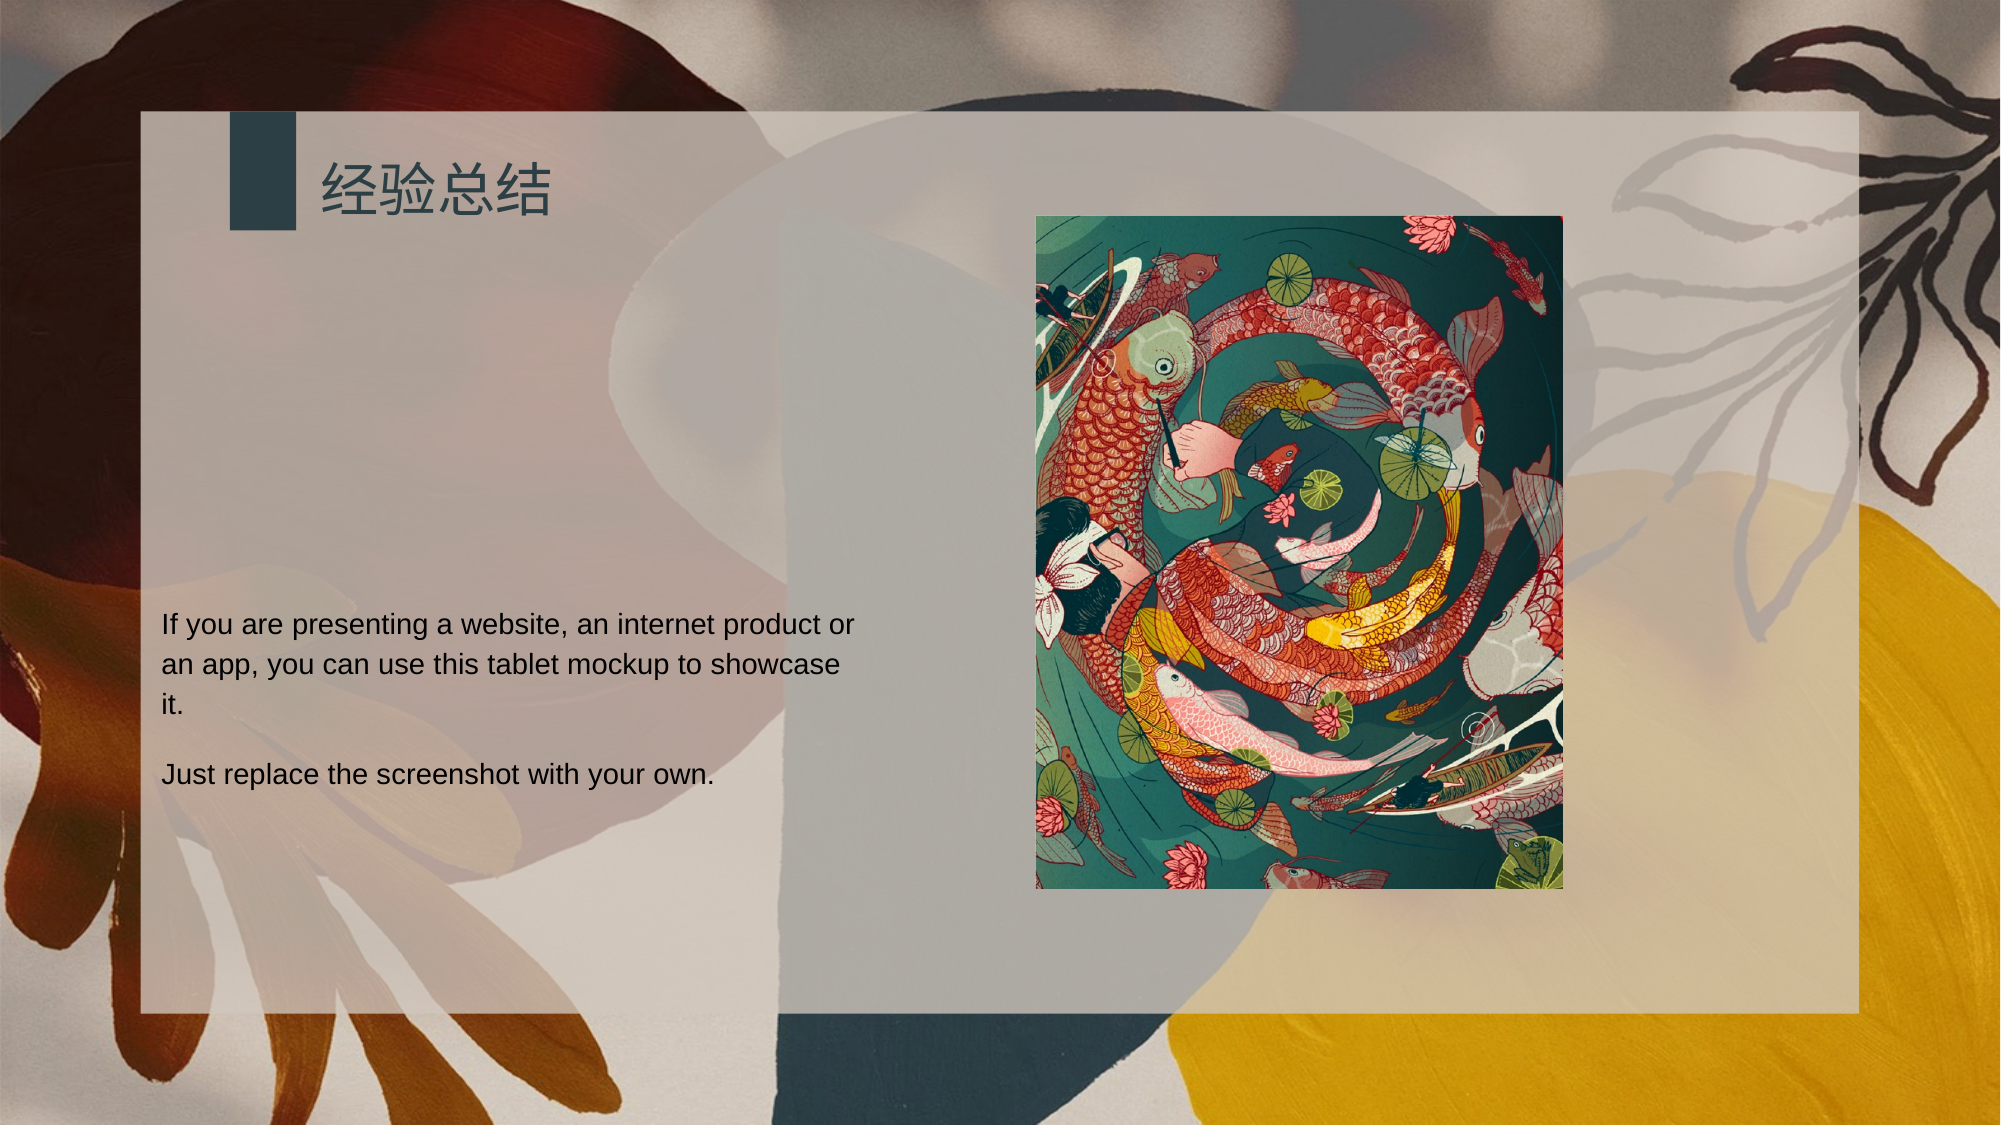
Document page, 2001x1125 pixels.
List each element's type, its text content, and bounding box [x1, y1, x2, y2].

text_box [229, 110, 297, 231]
picture [0, 0, 2001, 1125]
text_box 经验总结 [305, 145, 675, 231]
subtitle If you are presenting a website, an internet product or an app, you can use this tablet mockup to showcase it. Just replace the screenshot with your own. [141, 579, 881, 850]
